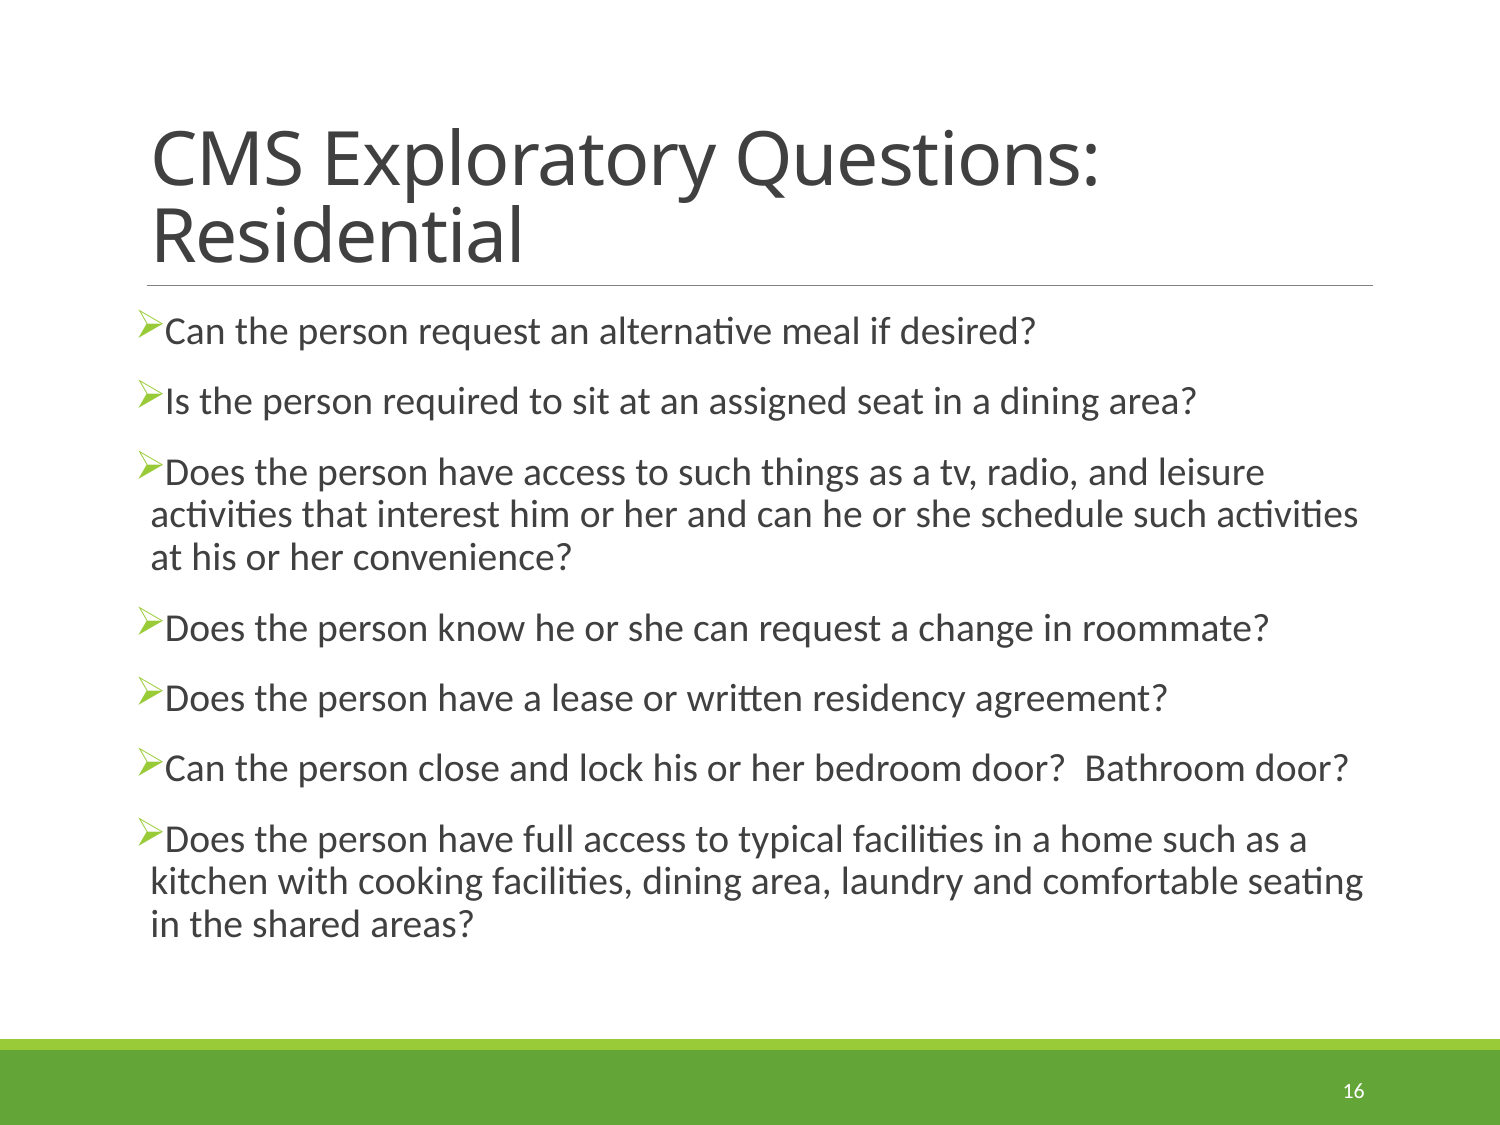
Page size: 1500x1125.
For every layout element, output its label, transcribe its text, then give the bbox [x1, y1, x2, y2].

slide_number 16 [1218, 1059, 1380, 1120]
list Can the person request an alternative meal if desired? Is the person required to sit at an assigned seat in a dining area? Does the person have access to such things as a tv, radio, and leisure activities that interest him or her and can he or she schedule such activities at his or her convenience? Does the person know he or she can request a change in roommate? Does the person have a lease or written residency agreement? Can the person close and lock his or her bedroom door? Bathroom door? Does the person have full access to typical facilities in a home such as a kitchen with cooking facilities, dining area, laundry and comfortable seating in the shared areas? [135, 302, 1373, 963]
title CMS Exploratory Questions: Residential [135, 47, 1373, 285]
